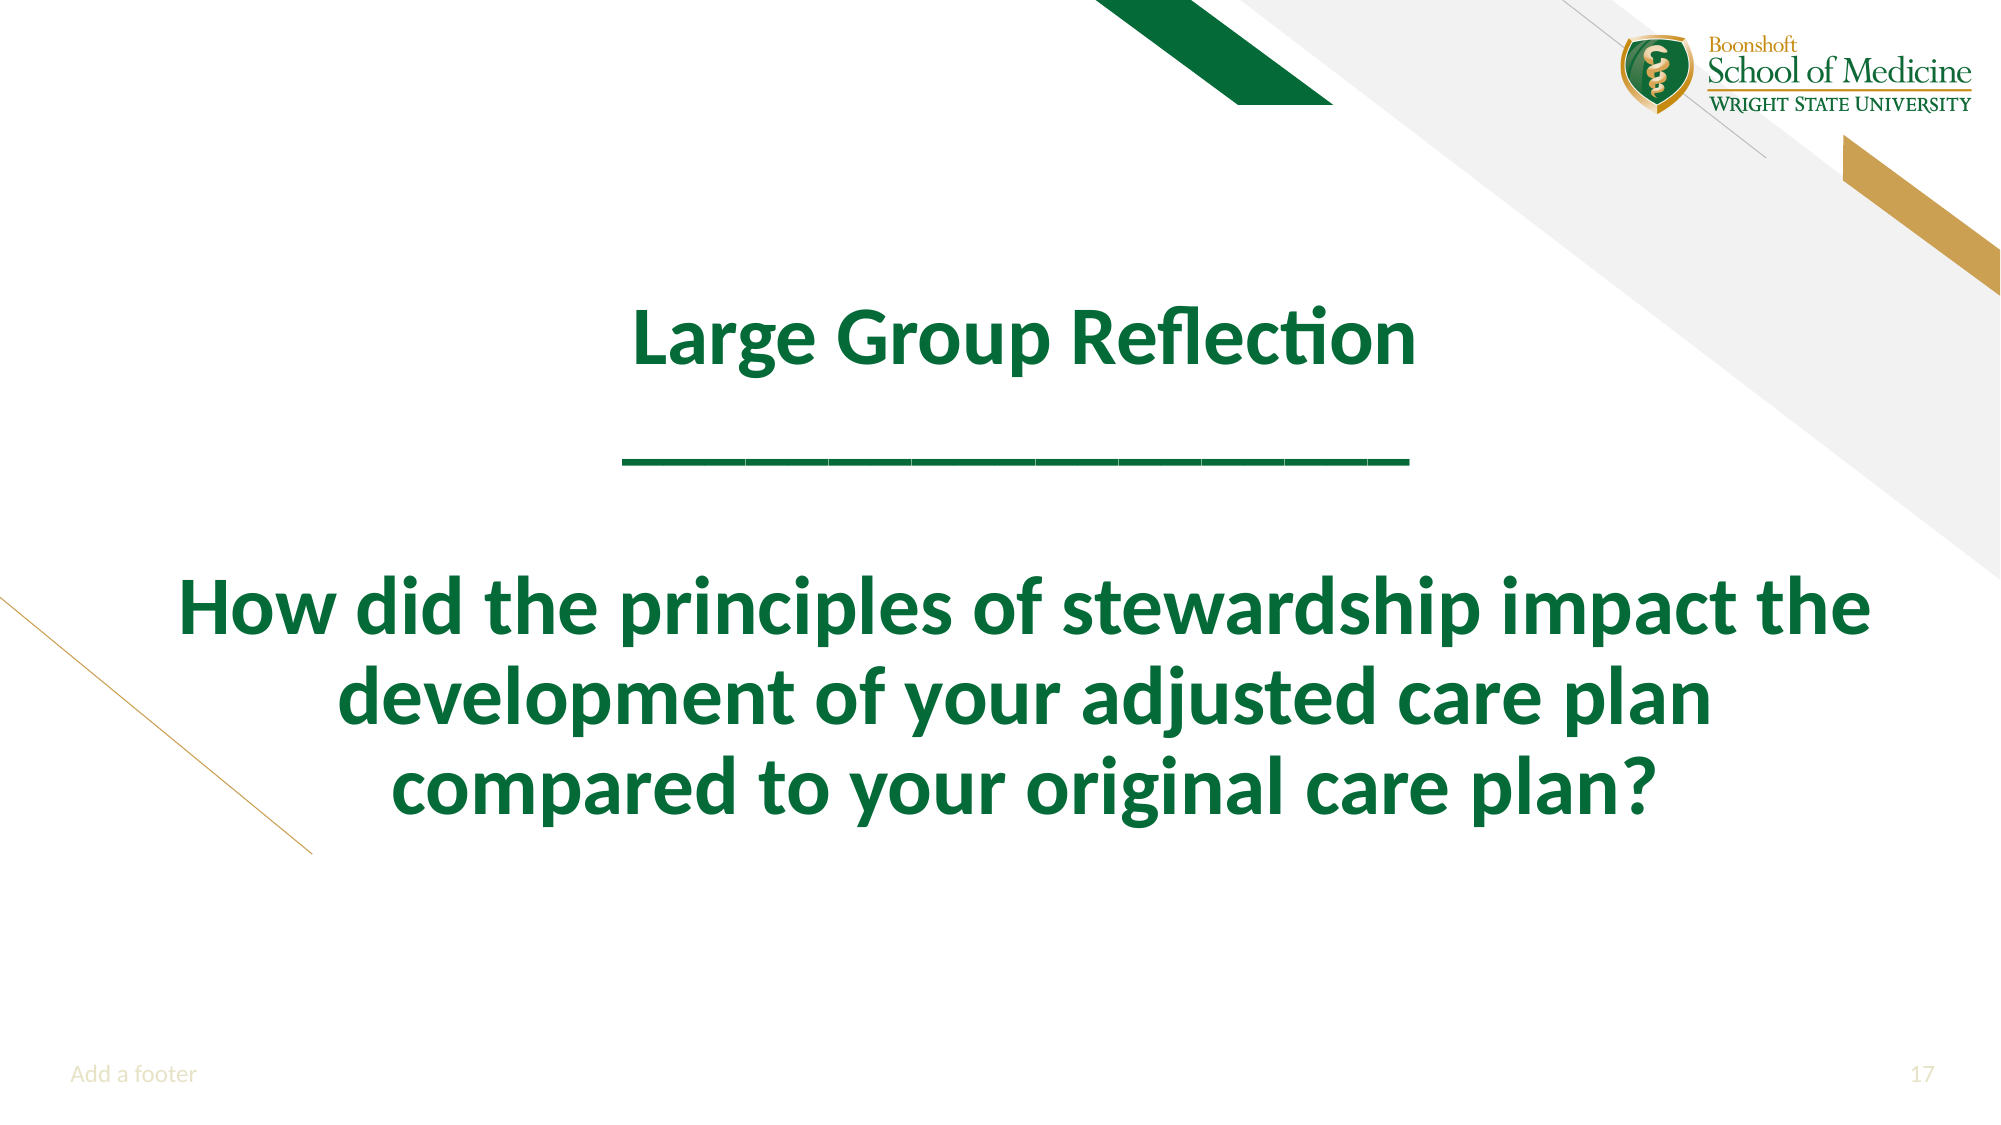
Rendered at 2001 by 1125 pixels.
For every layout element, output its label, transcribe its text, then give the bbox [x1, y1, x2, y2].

footer Add a footer [55, 1042, 731, 1103]
title Large Group Reflection ___________________ How did the principles of stewardship impact the development of your adjusted care plan compared to your original care plan? [147, 175, 1904, 833]
slide_number 17 [1828, 1042, 1950, 1103]
picture [1616, 0, 1976, 176]
